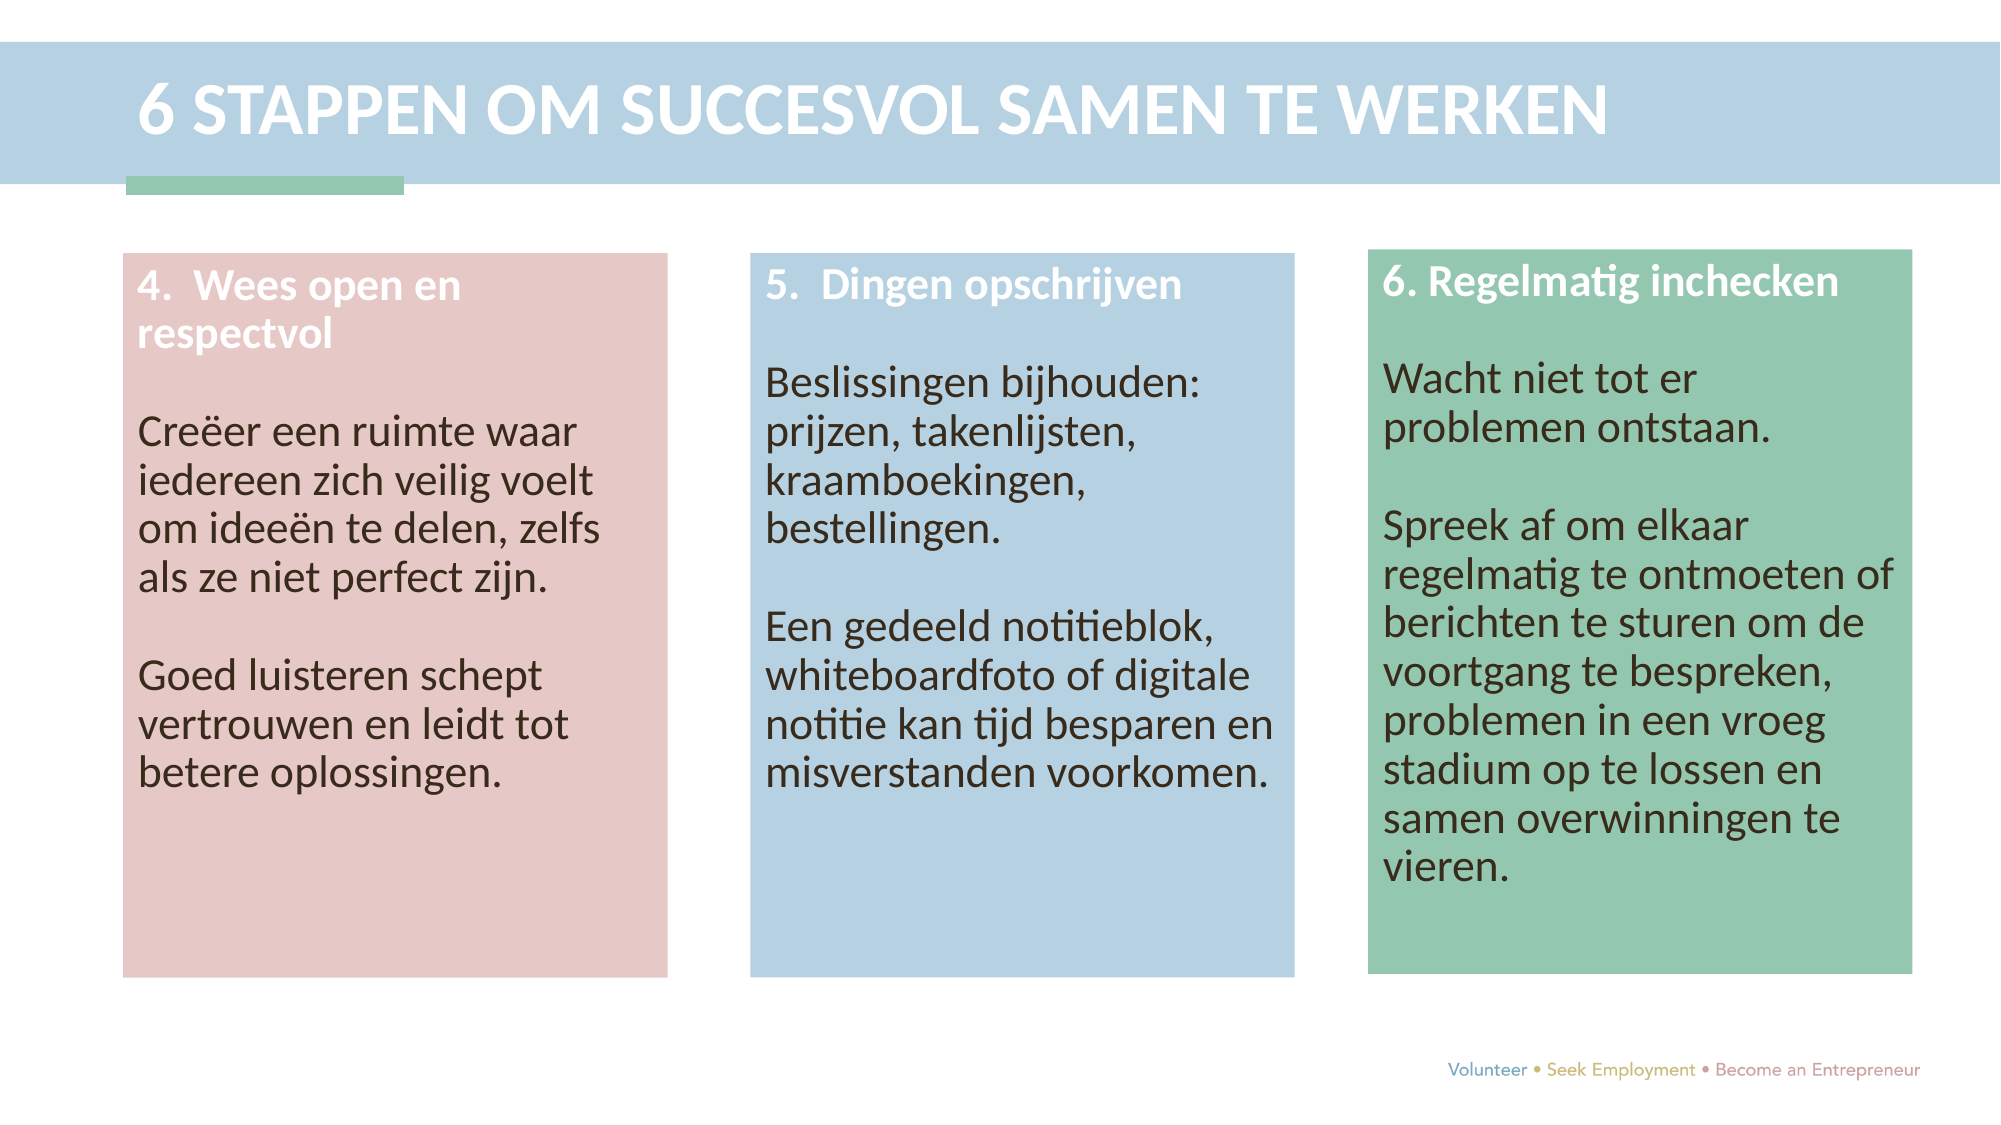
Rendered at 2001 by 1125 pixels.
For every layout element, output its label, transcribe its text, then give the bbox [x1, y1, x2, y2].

text_box 5. Dingen opschrijven Beslissingen bijhouden: prijzen, takenlijsten, kraamboekingen, bestellingen. Een gedeeld notitieblok, whiteboardfoto of digitale notitie kan tijd besparen en misverstanden voorkomen. [750, 253, 1295, 978]
list 4. Wees open en respectvol Creëer een ruimte waar iedereen zich veilig voelt om ideeën te delen, zelfs als ze niet perfect zijn. Goed luisteren schept vertrouwen en leidt tot betere oplossingen. [123, 253, 668, 978]
text_box 6. Regelmatig inchecken Wacht niet tot er problemen ontstaan. Spreek af om elkaar regelmatig te ontmoeten of berichten te sturen om de voortgang te bespreken, problemen in een vroeg stadium op te lossen en samen overwinningen te vieren. [1368, 249, 1913, 974]
picture [1418, 1046, 1971, 1103]
list 6 STAPPEN OM SUCCESVOL SAMEN TE WERKEN [123, 51, 1913, 170]
